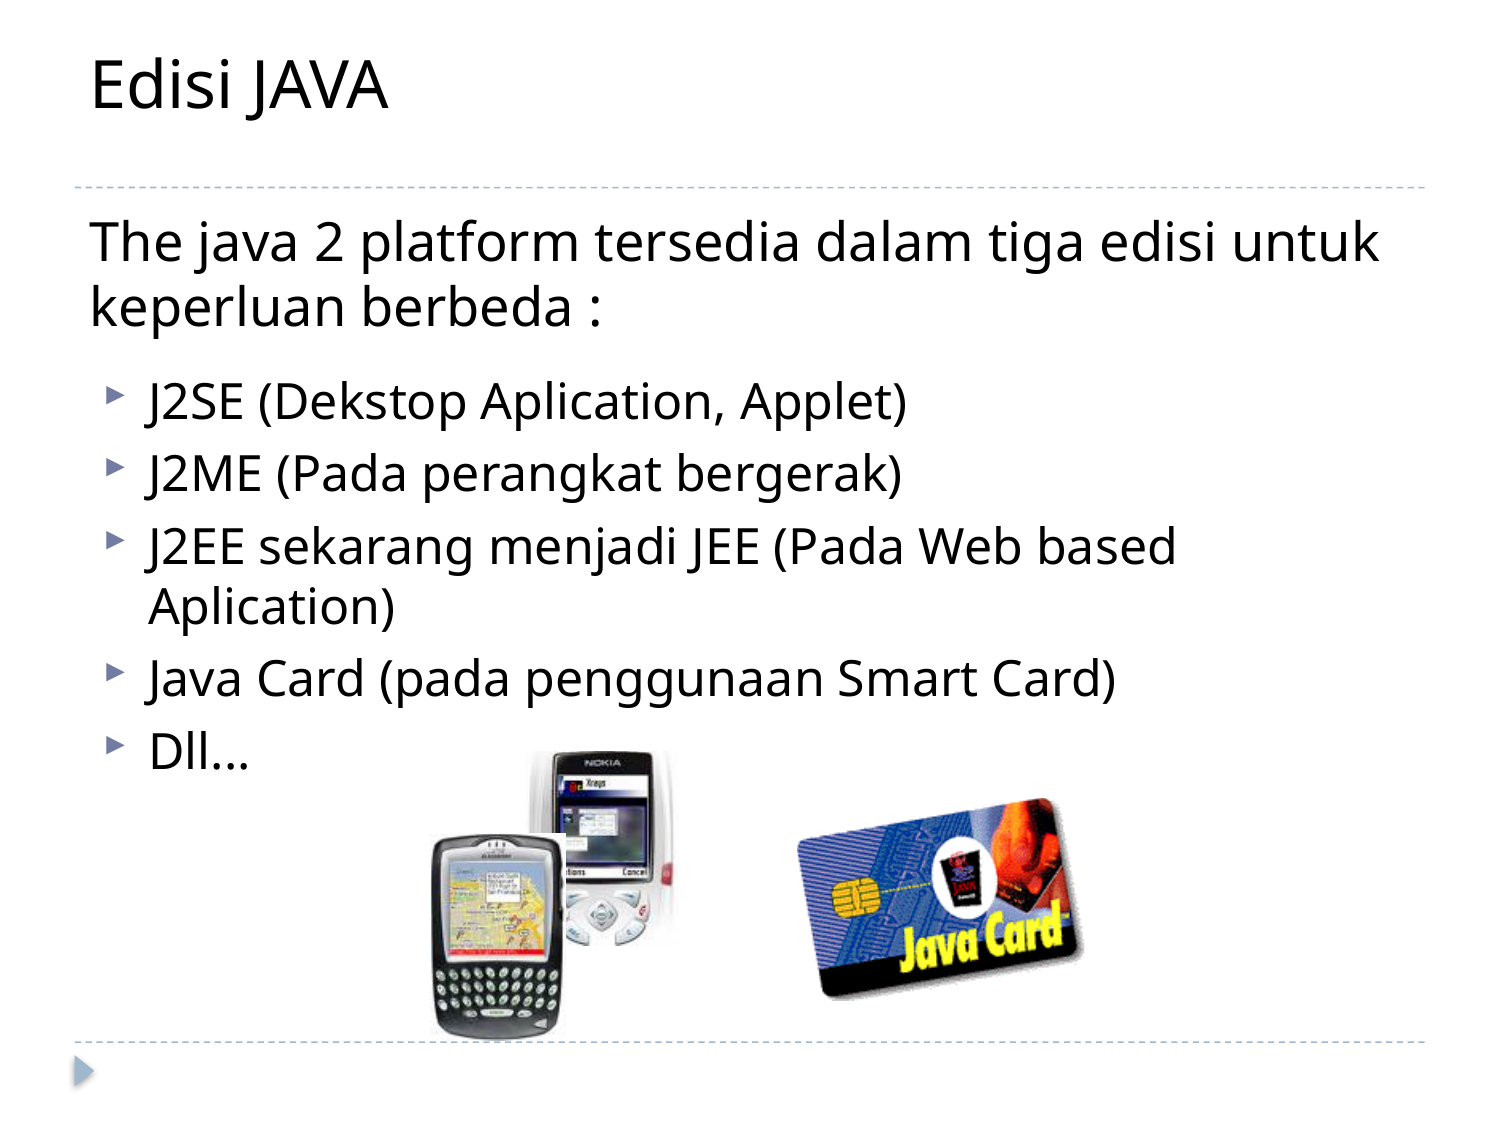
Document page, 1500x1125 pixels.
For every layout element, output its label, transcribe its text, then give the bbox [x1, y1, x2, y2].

text_box J2SE (Dekstop Aplication, Applet) J2ME (Pada perangkat bergerak) J2EE sekarang menjadi JEE (Pada Web based Aplication) Java Card (pada penggunaan Smart Card) Dll... [88, 361, 1412, 1001]
title Edisi JAVA [75, 24, 1425, 129]
picture [796, 798, 1086, 1002]
list The java 2 platform tersedia dalam tiga edisi untuk keperluan berbeda : [75, 200, 1500, 752]
picture [430, 751, 678, 1041]
